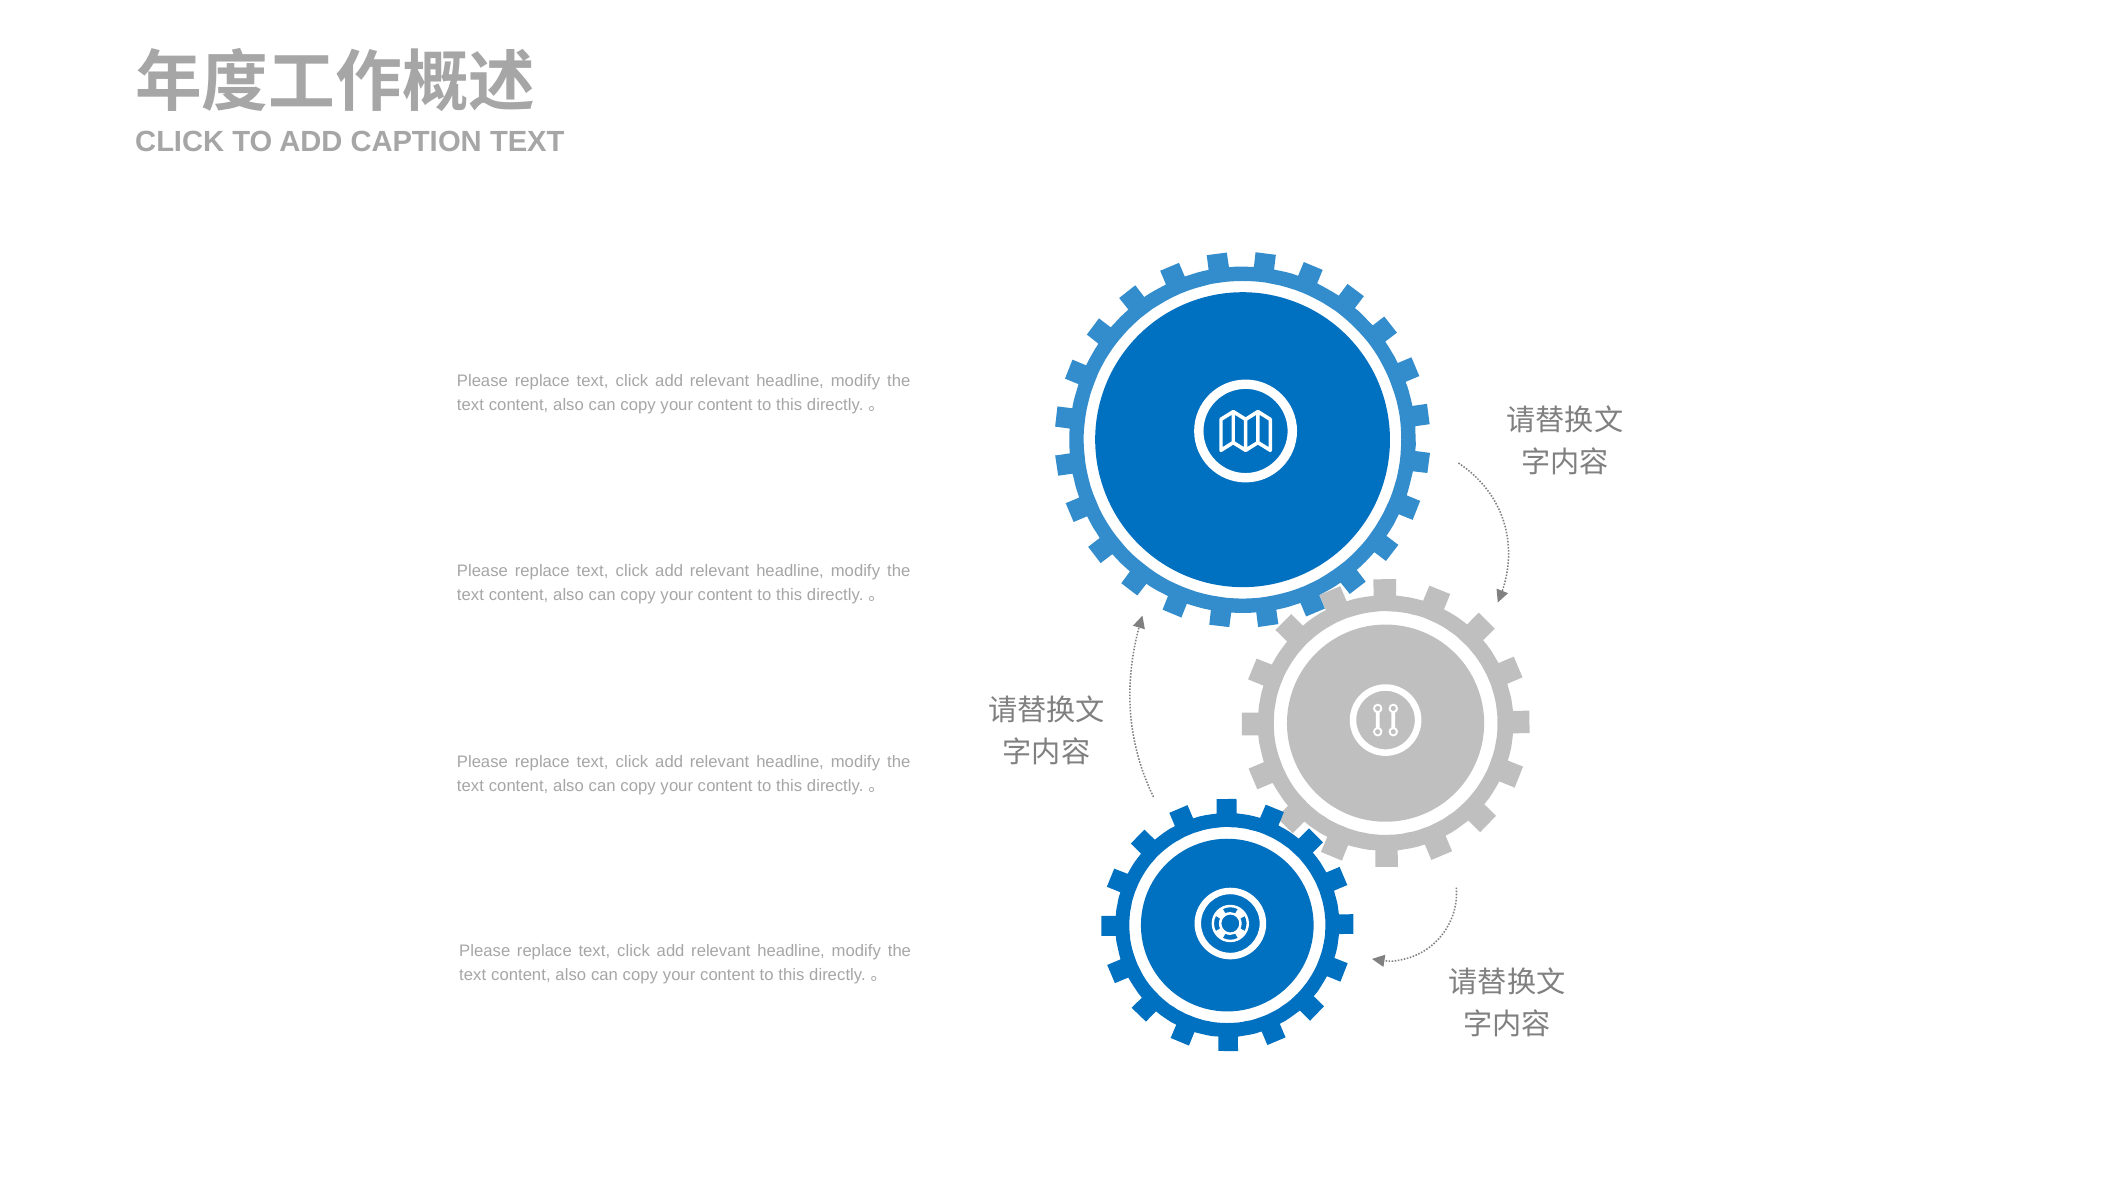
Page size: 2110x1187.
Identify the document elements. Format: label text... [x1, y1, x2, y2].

text_box Please replace text, click add relevant headline, modify the text content, also can copy your content to this directly.。 [439, 547, 896, 636]
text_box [1194, 379, 1298, 483]
text_box 请替换文字内容 [1425, 947, 1589, 1032]
text_box Please replace text, click add relevant headline, modify the text content, also can copy your content to this directly.。 [439, 737, 896, 827]
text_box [1194, 887, 1267, 960]
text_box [1349, 684, 1422, 756]
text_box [896, 368, 1669, 902]
text_box CLICK TO ADD CAPTION TEXT [135, 122, 596, 158]
text_box Please replace text, click add relevant headline, modify the text content, also can copy your content to this directly.。 [439, 357, 929, 446]
text_box Please replace text, click add relevant headline, modify the text content, also can copy your content to this directly.。 [444, 928, 939, 991]
text_box 年度工作概述 [135, 38, 596, 119]
